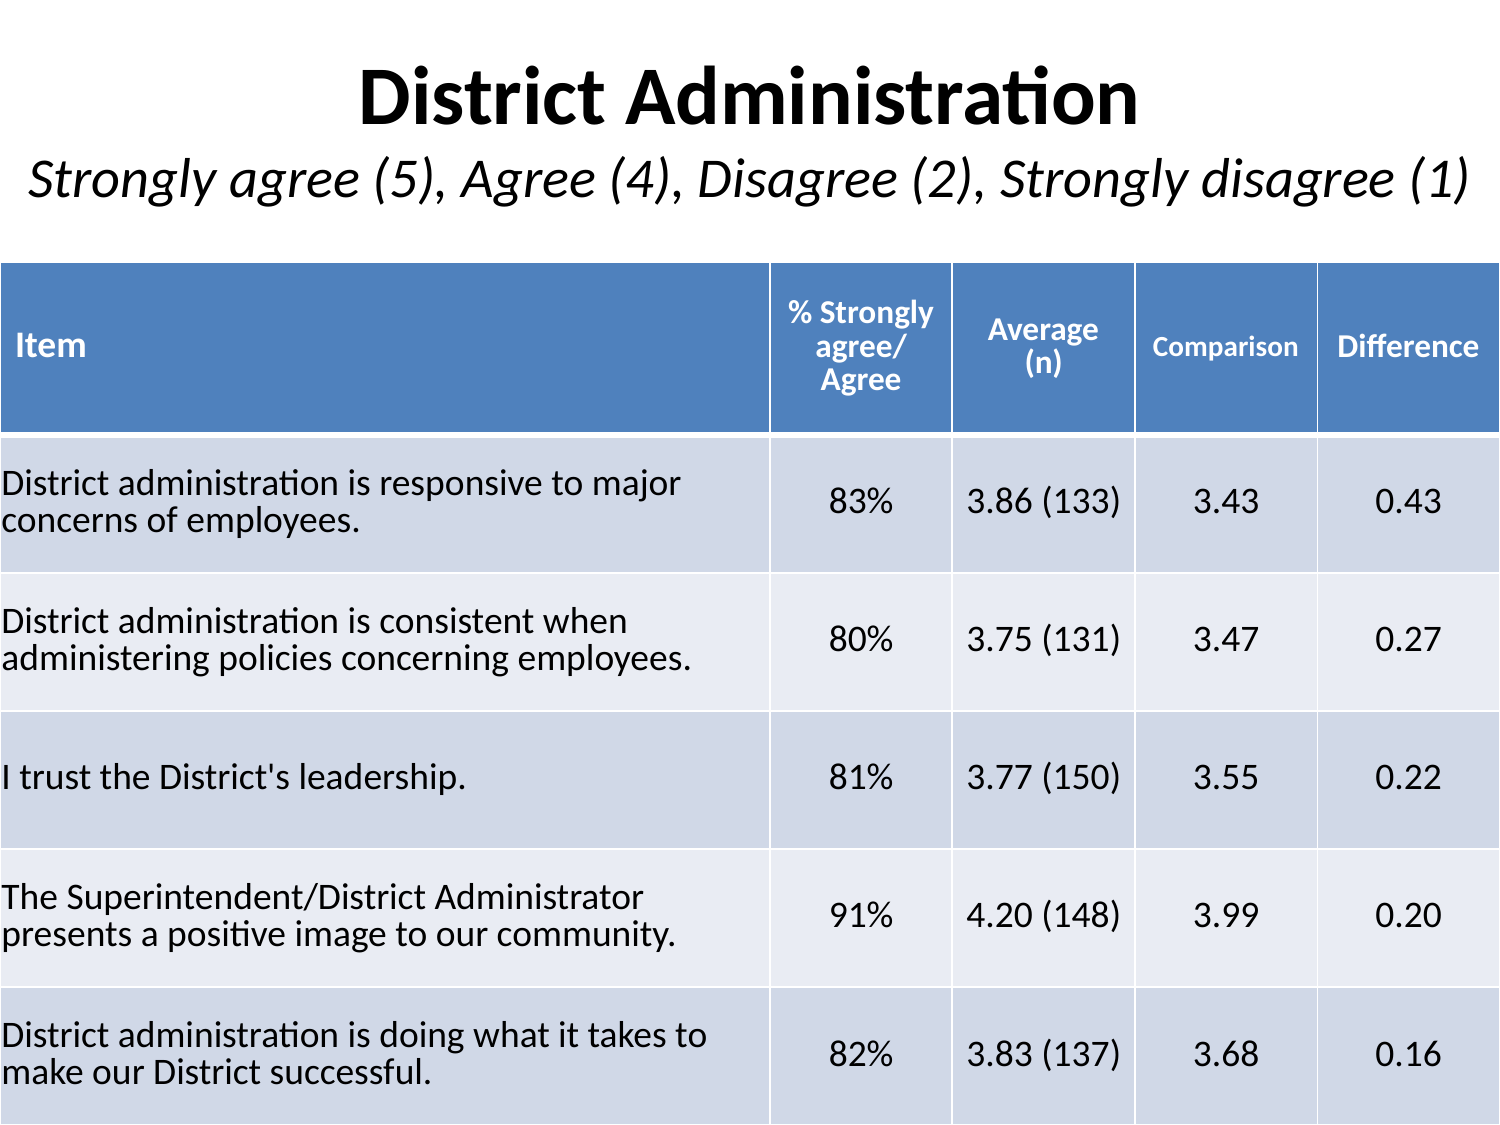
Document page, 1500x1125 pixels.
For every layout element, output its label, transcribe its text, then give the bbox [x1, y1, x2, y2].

table_header Item [1, 263, 769, 432]
table_cell 0.20 [1318, 850, 1499, 986]
table_cell 0.43 [1318, 438, 1499, 572]
table_cell The Superintendent/District Administrator presents a positive image to our community. [1, 850, 769, 986]
table_header Average (n) [953, 263, 1134, 432]
table_cell 3.47 [1136, 574, 1317, 710]
table_cell District administration is consistent when administering policies concerning employees. [1, 574, 769, 710]
table_cell District administration is responsive to major concerns of employees. [1, 438, 769, 572]
table_cell 4.20 (148) [953, 850, 1134, 986]
table_cell 3.99 [1136, 850, 1317, 986]
table_cell 91% [771, 850, 951, 986]
table_cell 0.22 [1318, 712, 1499, 848]
table_cell 3.86 (133) [953, 438, 1134, 572]
table_cell 83% [771, 438, 951, 572]
table_cell 3.43 [1136, 438, 1317, 572]
table_cell 0.16 [1318, 988, 1499, 1124]
table_cell 3.77 (150) [953, 712, 1134, 848]
table_cell District administration is doing what it takes to make our District successful. [1, 988, 769, 1124]
table_cell 3.55 [1136, 712, 1317, 848]
table_header Difference [1318, 263, 1499, 432]
table_cell 3.75 (131) [953, 574, 1134, 710]
table_cell 80% [771, 574, 951, 710]
table_cell 0.27 [1318, 574, 1499, 710]
table_cell 3.68 [1136, 988, 1317, 1124]
title District Administration Strongly agree (5), Agree (4), Disagree (2), Strongly disagree (1) [0, 0, 1500, 250]
table_header Comparison [1136, 263, 1317, 432]
table_cell 3.83 (137) [953, 988, 1134, 1124]
table_header % Strongly agree/ Agree [771, 263, 951, 432]
table_cell 81% [771, 712, 951, 848]
table_cell I trust the District's leadership. [1, 712, 769, 848]
table_cell 82% [771, 988, 951, 1124]
